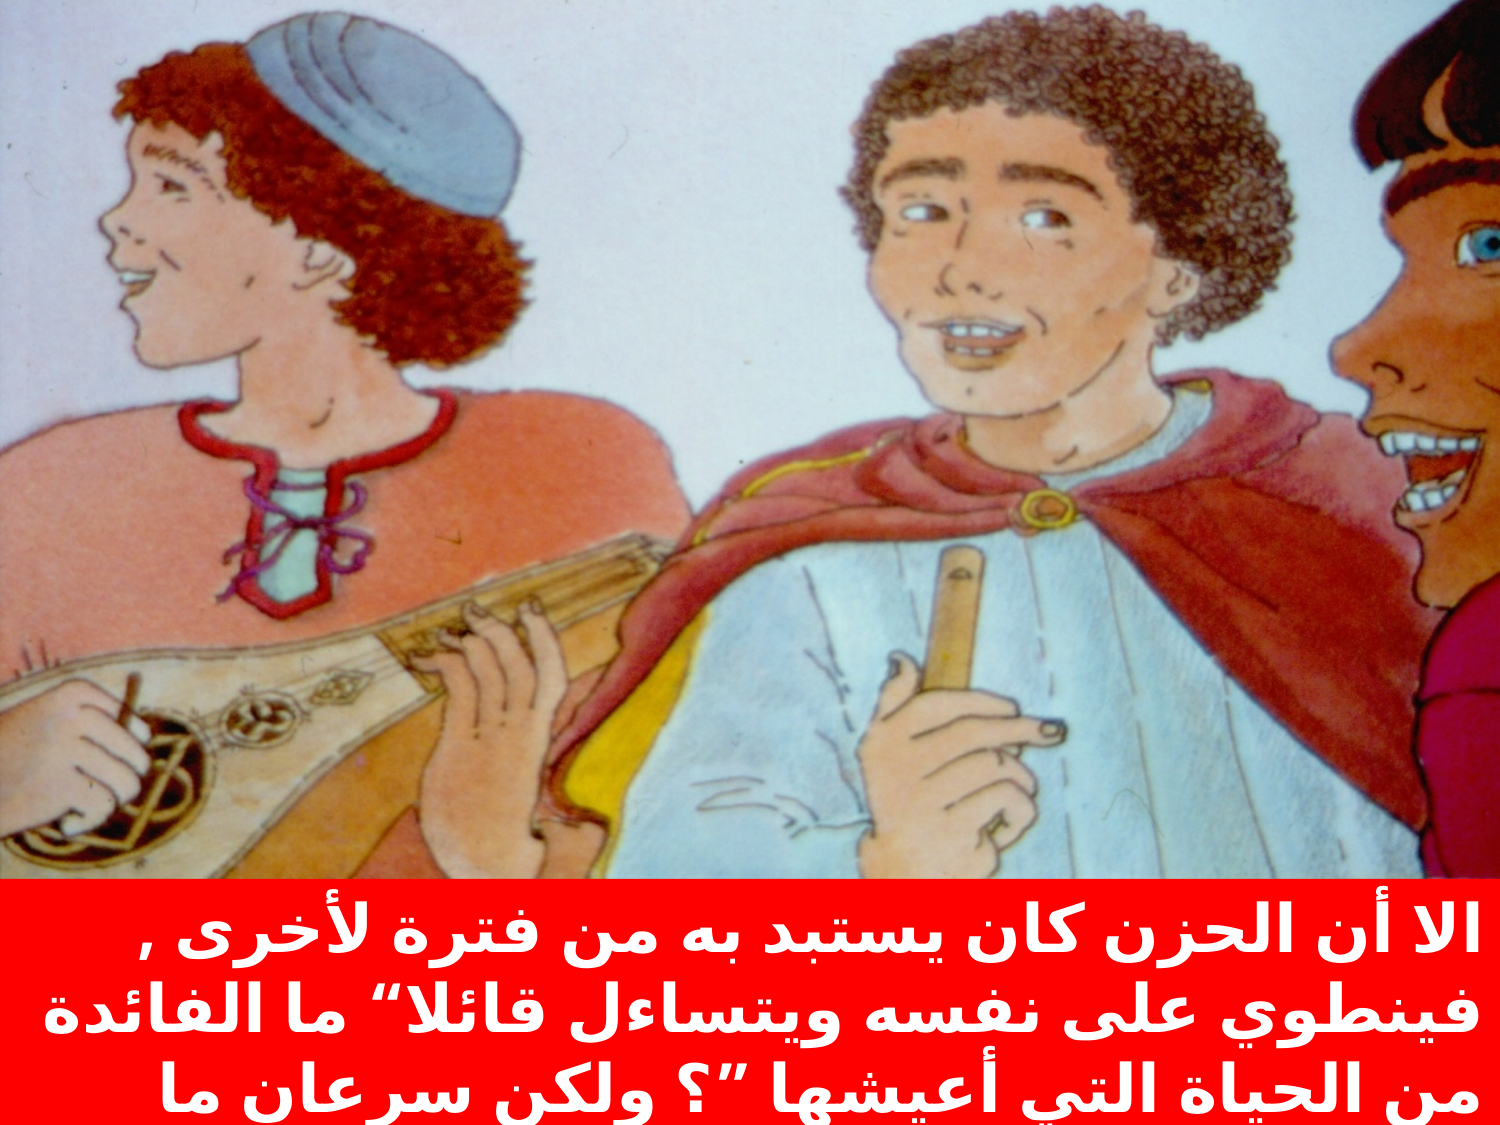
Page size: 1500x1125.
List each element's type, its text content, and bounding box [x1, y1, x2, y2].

picture [0, 0, 1500, 880]
text_box الا أن الحزن كان يستبد به من فترة لأخرى , فينطوي على نفسه ويتساءل قائلا“ ما الفائدة من الحياة التي أعيشها ”؟ ولكن سرعان ما يعود الى لهوه. [0, 886, 1500, 1125]
